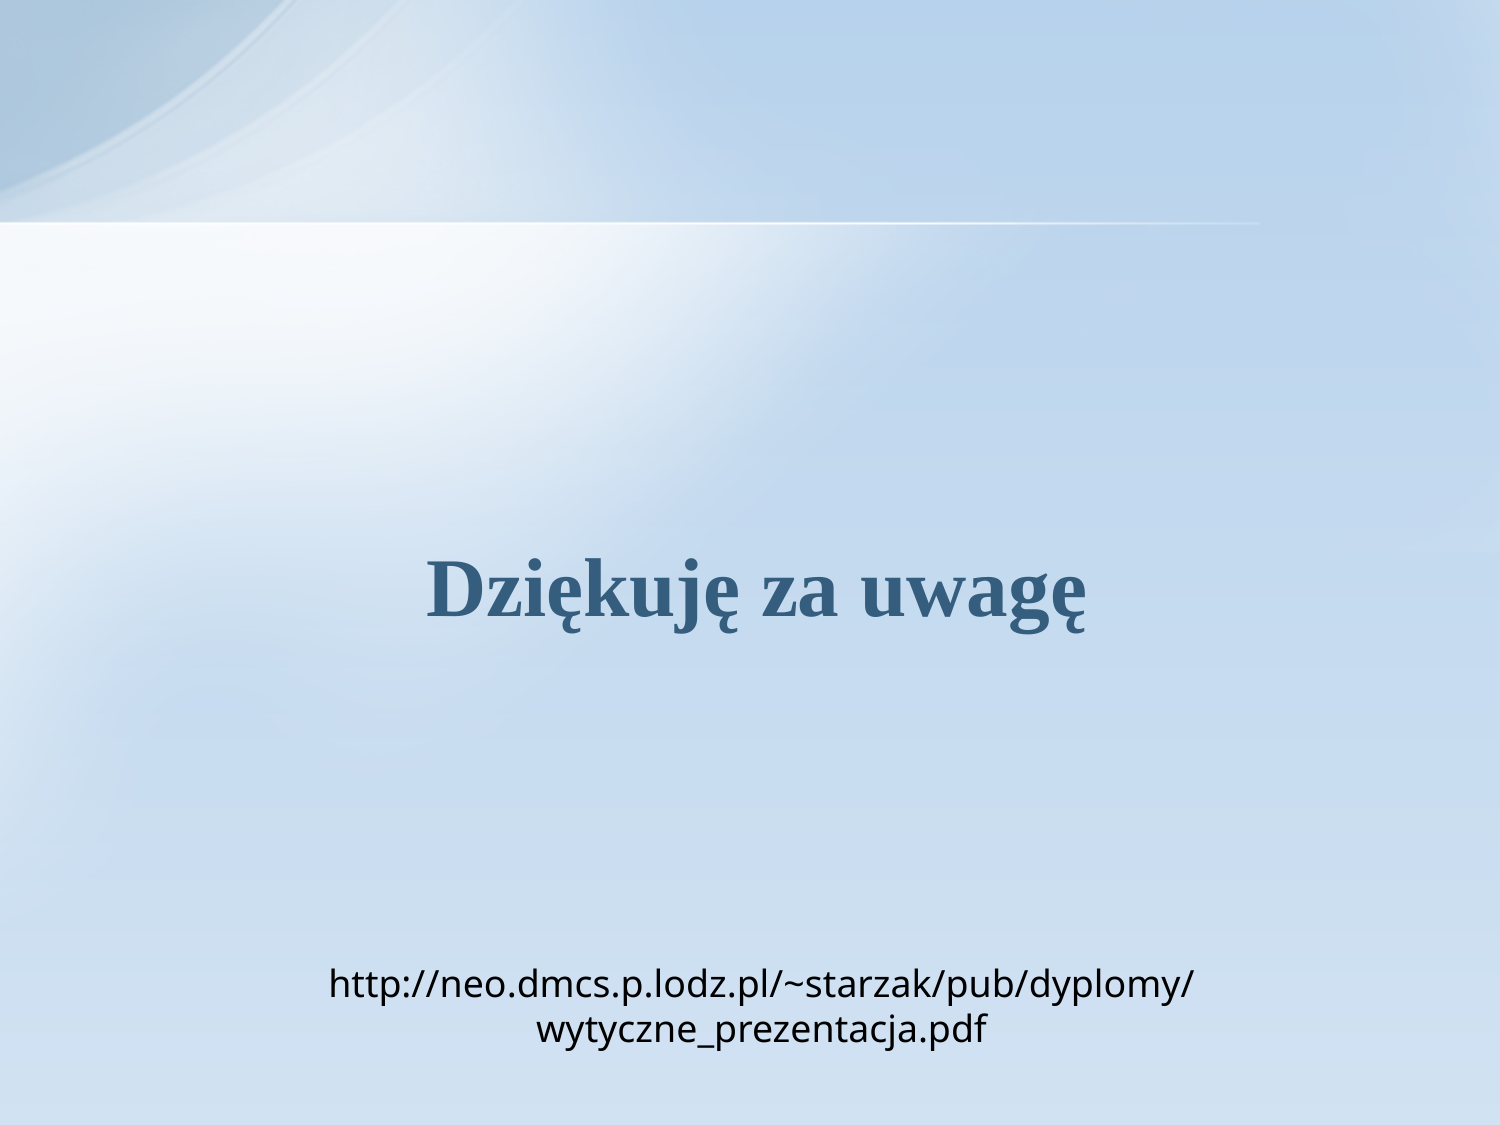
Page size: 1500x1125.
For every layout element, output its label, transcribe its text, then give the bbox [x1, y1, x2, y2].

list Dziękuję za uwagę [82, 246, 1432, 989]
picture [0, 0, 1500, 1125]
text_box http://neo.dmcs.p.lodz.pl/~starzak/pub/dyplomy/wytyczne_prezentacja.pdf [88, 952, 1436, 1057]
